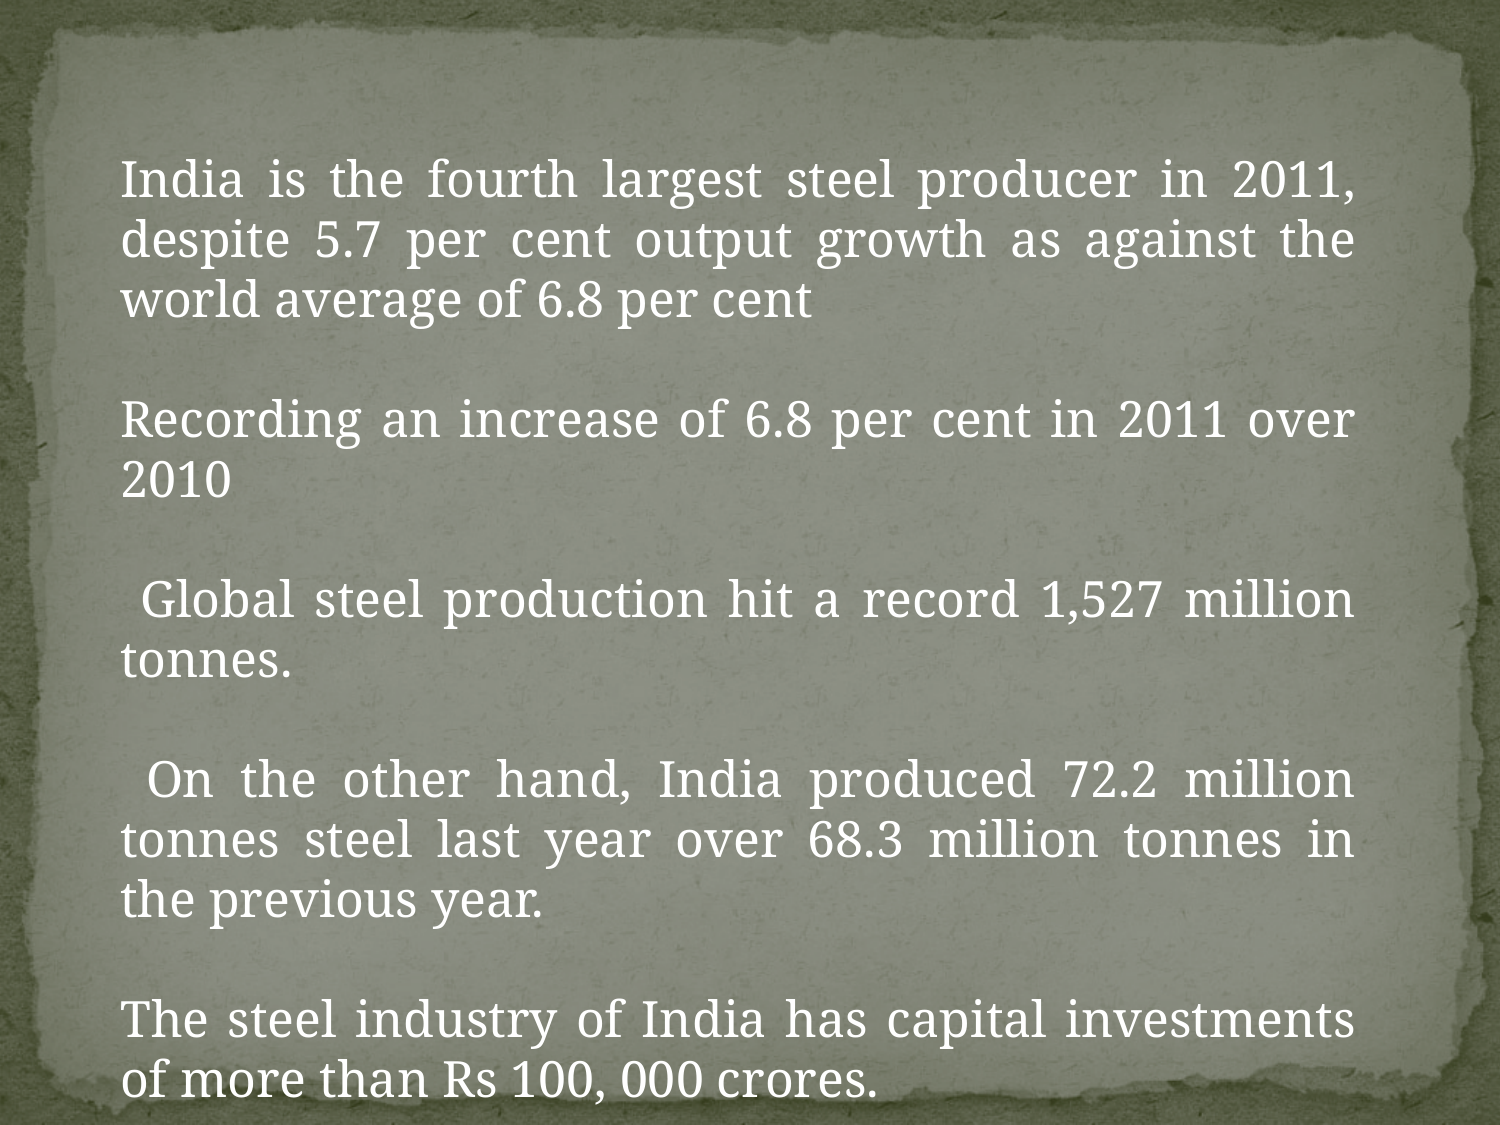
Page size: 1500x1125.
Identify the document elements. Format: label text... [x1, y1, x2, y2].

text_box India is the fourth largest steel producer in 2011, despite 5.7 per cent output growth as against the world average of 6.8 per cent Recording an increase of 6.8 per cent in 2011 over 2010 Global steel production hit a record 1,527 million tonnes. On the other hand, India produced 72.2 million tonnes steel last year over 68.3 million tonnes in the previous year. The steel industry of India has capital investments of more than Rs 100, 000 crores. The total employment in the industry is more than 2 million( including direct and indirect employment). Steel production grew at 1.2 per cent in the January-March quarter of 2008-09 over the same period last year. Out of India’s annual iron ore production of more than 200 MT, about 50 percent is exported. . [105, 140, 1372, 1125]
